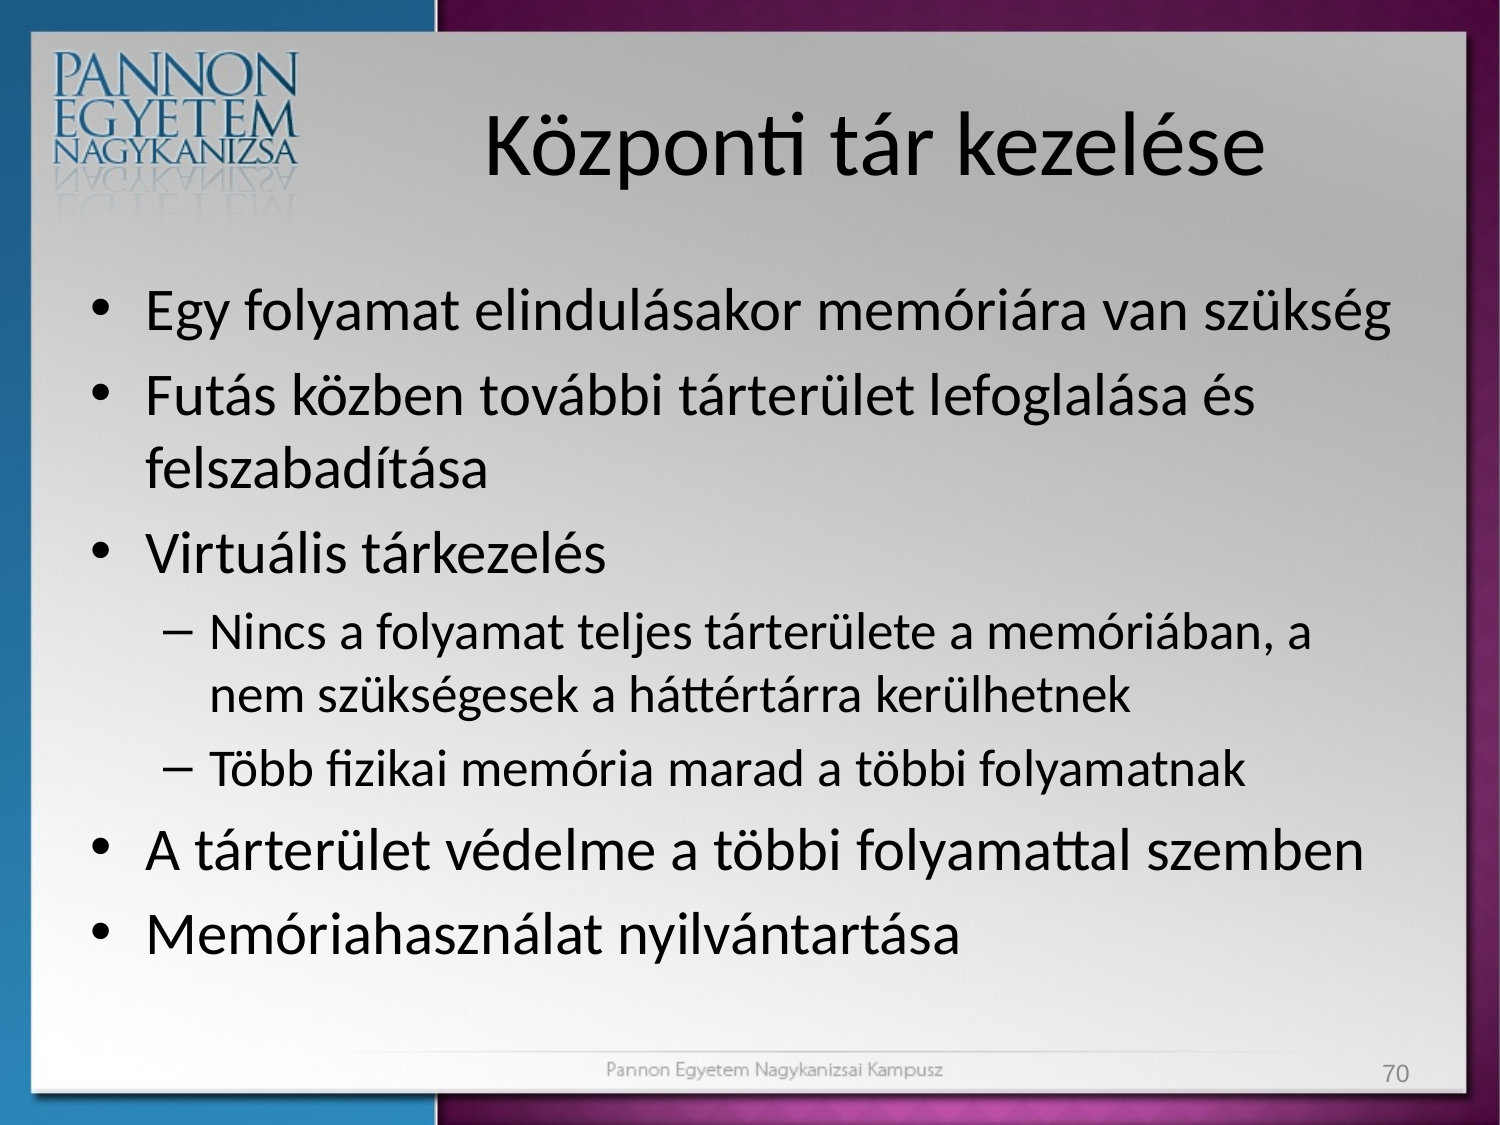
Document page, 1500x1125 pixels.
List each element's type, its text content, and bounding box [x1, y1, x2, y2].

slide_number 70 [1074, 1042, 1425, 1103]
title Központi tár kezelése [328, 45, 1425, 233]
picture [0, 0, 1500, 1125]
list Egy folyamat elindulásakor memóriára van szükség Futás közben további tárterület lefoglalása és felszabadítása Virtuális tárkezelés Nincs a folyamat teljes tárterülete a memóriában, a nem szükségesek a háttértárra kerülhetnek Több fizikai memória marad a többi folyamatnak A tárterület védelme a többi folyamattal szemben Memóriahasználat nyilvántartása [75, 262, 1425, 1038]
